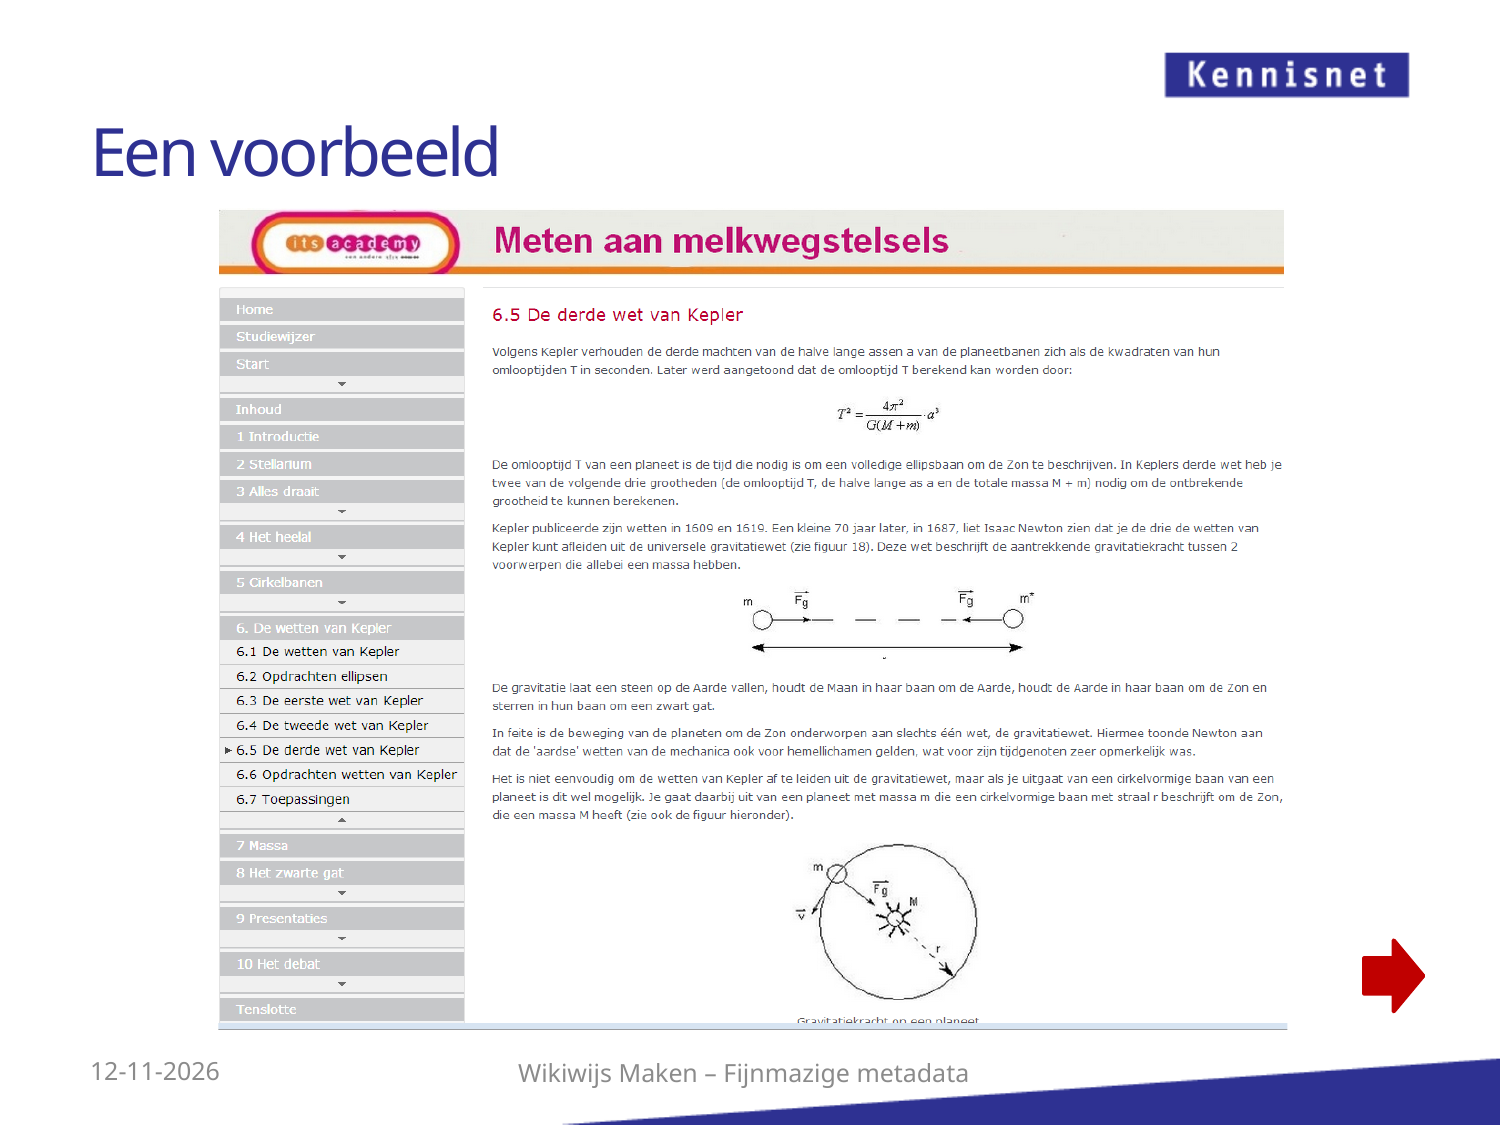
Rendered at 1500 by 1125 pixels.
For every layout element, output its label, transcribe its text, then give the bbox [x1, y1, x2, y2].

picture [0, 0, 1500, 1125]
text_box [1362, 938, 1425, 1014]
footer Wikiwijs Maken – Fijnmazige metadata [312, 1042, 1176, 1103]
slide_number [75, 1042, 278, 1103]
title Een voorbeeld [74, 55, 1426, 244]
